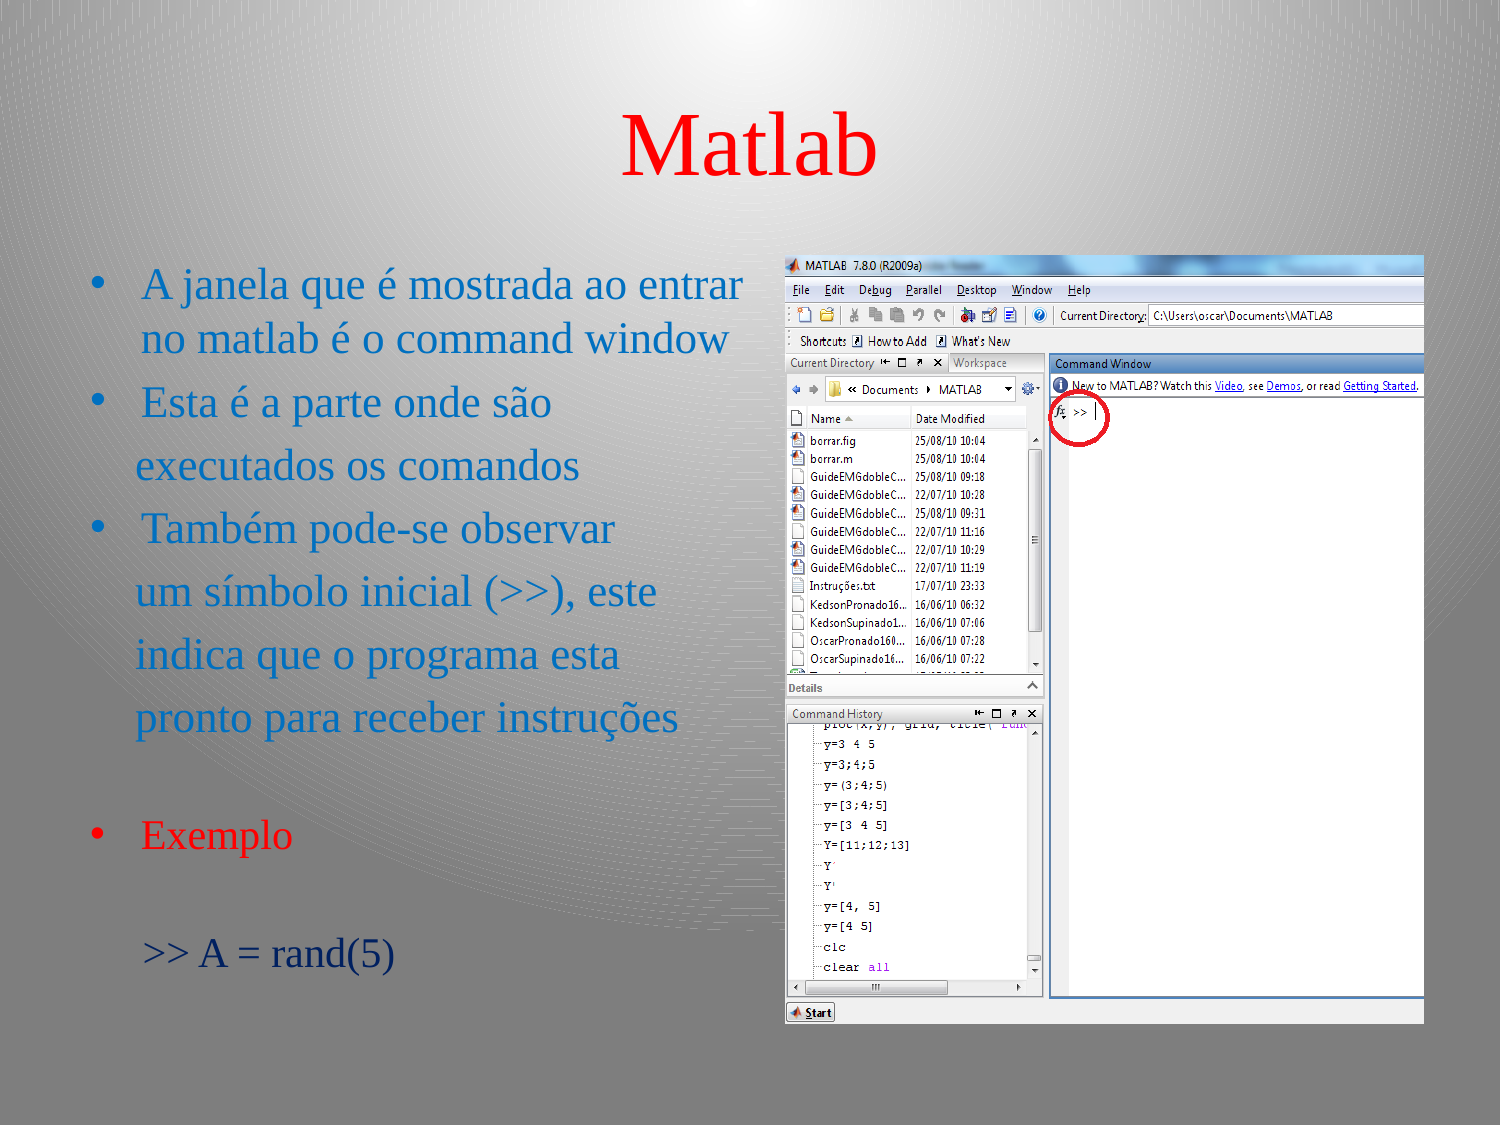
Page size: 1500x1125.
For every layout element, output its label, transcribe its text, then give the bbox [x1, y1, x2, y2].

list A janela que é mostrada ao entrar no matlab é o command window Esta é a parte onde são executados os comandos Também pode-se observar um símbolo inicial (>>), este indica que o programa esta pronto para receber instruções Exemplo >> A = rand(5) [75, 196, 774, 1047]
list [785, 255, 1424, 1024]
title Matlab [75, 45, 1425, 233]
